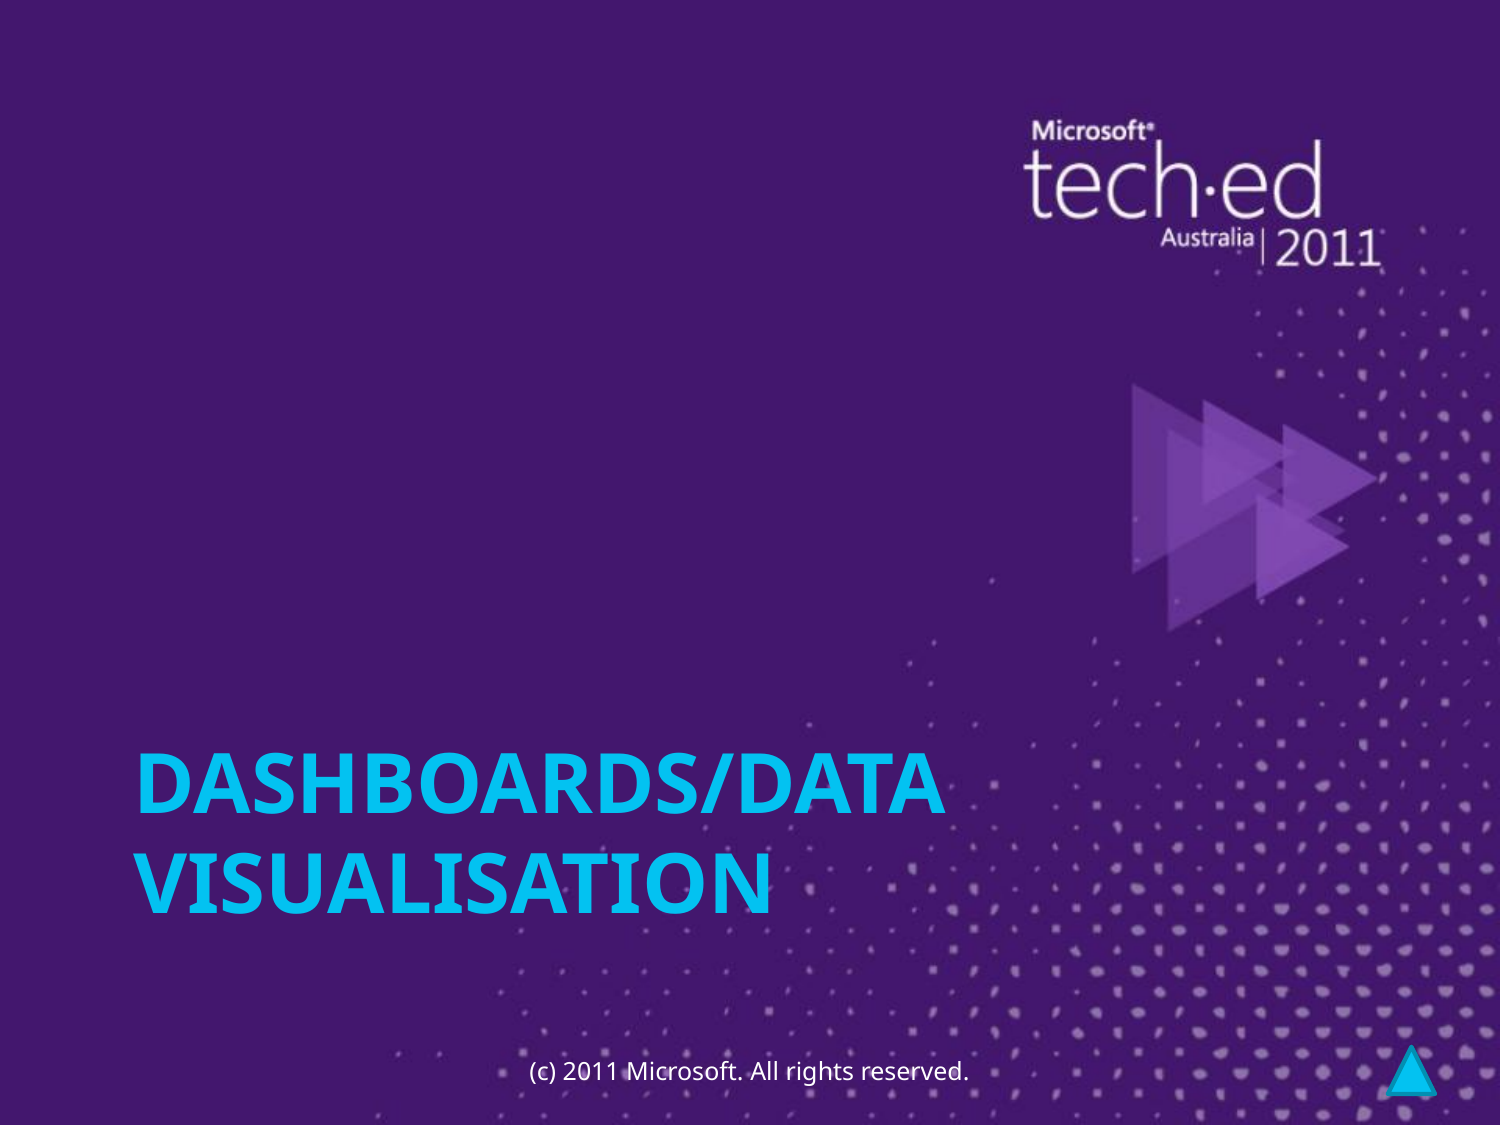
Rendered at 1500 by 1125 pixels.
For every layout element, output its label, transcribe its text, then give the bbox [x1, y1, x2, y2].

picture [0, 0, 1500, 1125]
title Dashboards/Data VisualIsation [118, 722, 1394, 947]
footer (c) 2011 Microsoft. All rights reserved. [512, 1042, 988, 1103]
text_box [1385, 1044, 1437, 1097]
